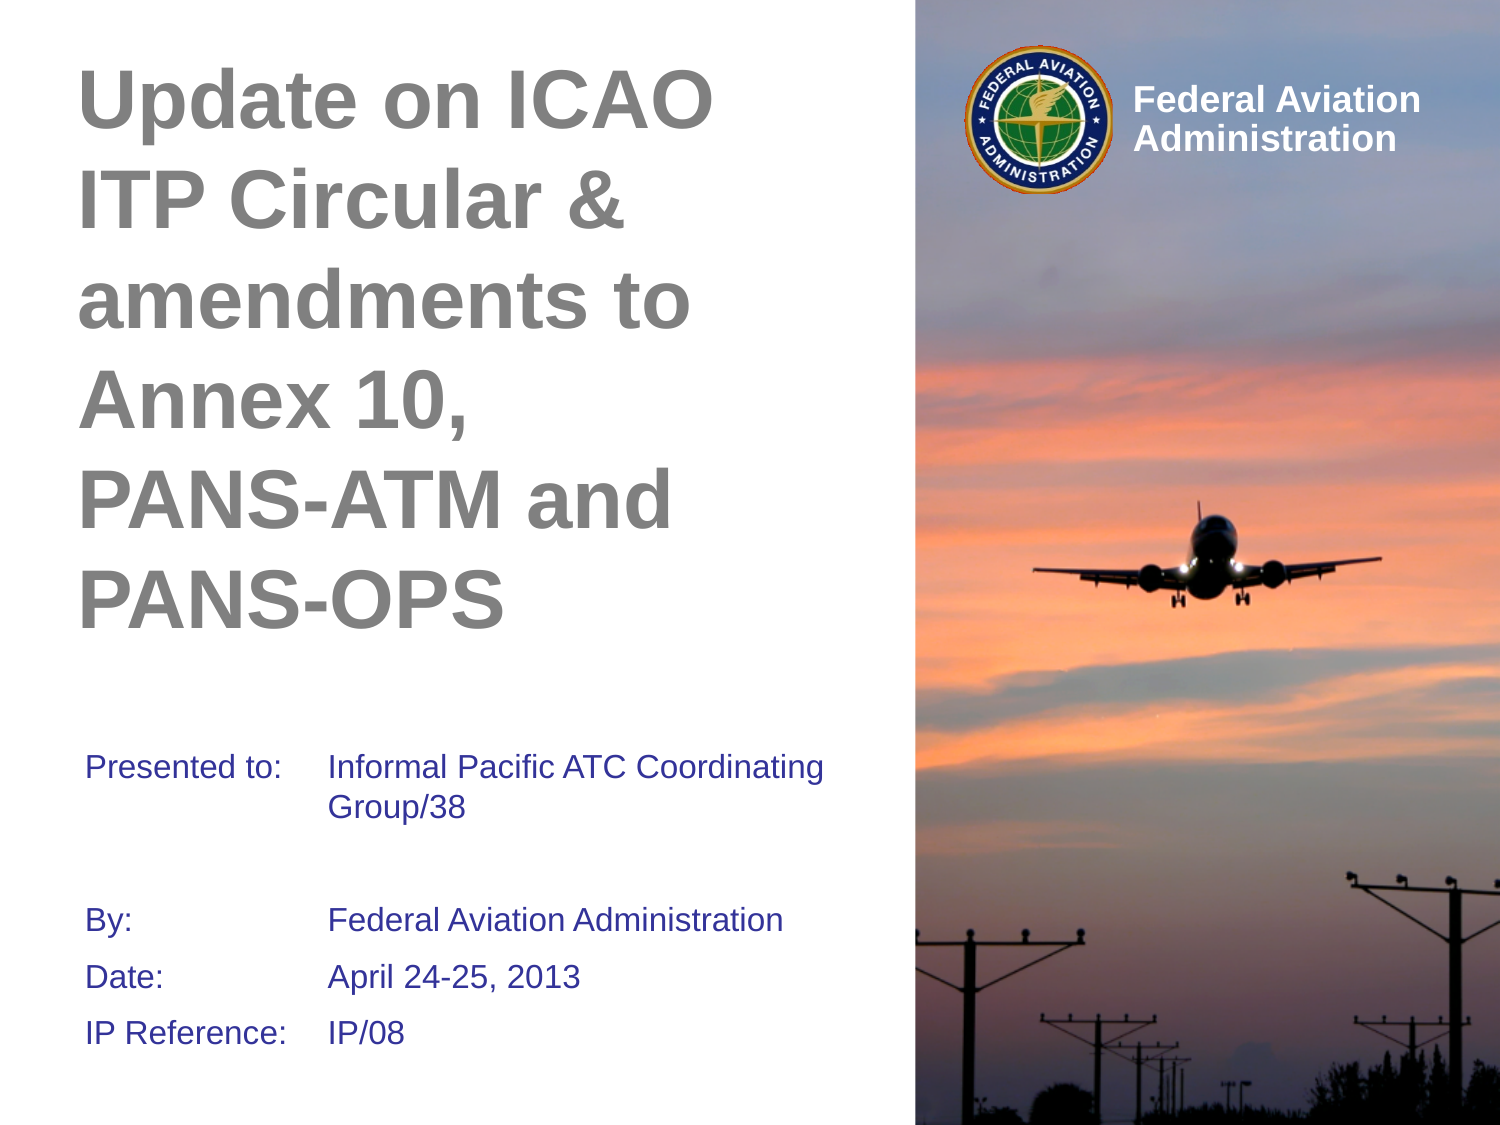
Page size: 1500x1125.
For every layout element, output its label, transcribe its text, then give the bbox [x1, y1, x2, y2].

picture [915, 0, 1500, 1125]
text_box Presented to: Informal Pacific ATC Coordinating Group/38 By: Federal Aviation Administration Date: April 24-25, 2013 IP Reference: IP/08 [70, 737, 862, 1059]
subtitle Update on ICAO ITP Circular & amendments to Annex 10, PANS-ATM and PANS-OPS [62, 37, 838, 651]
